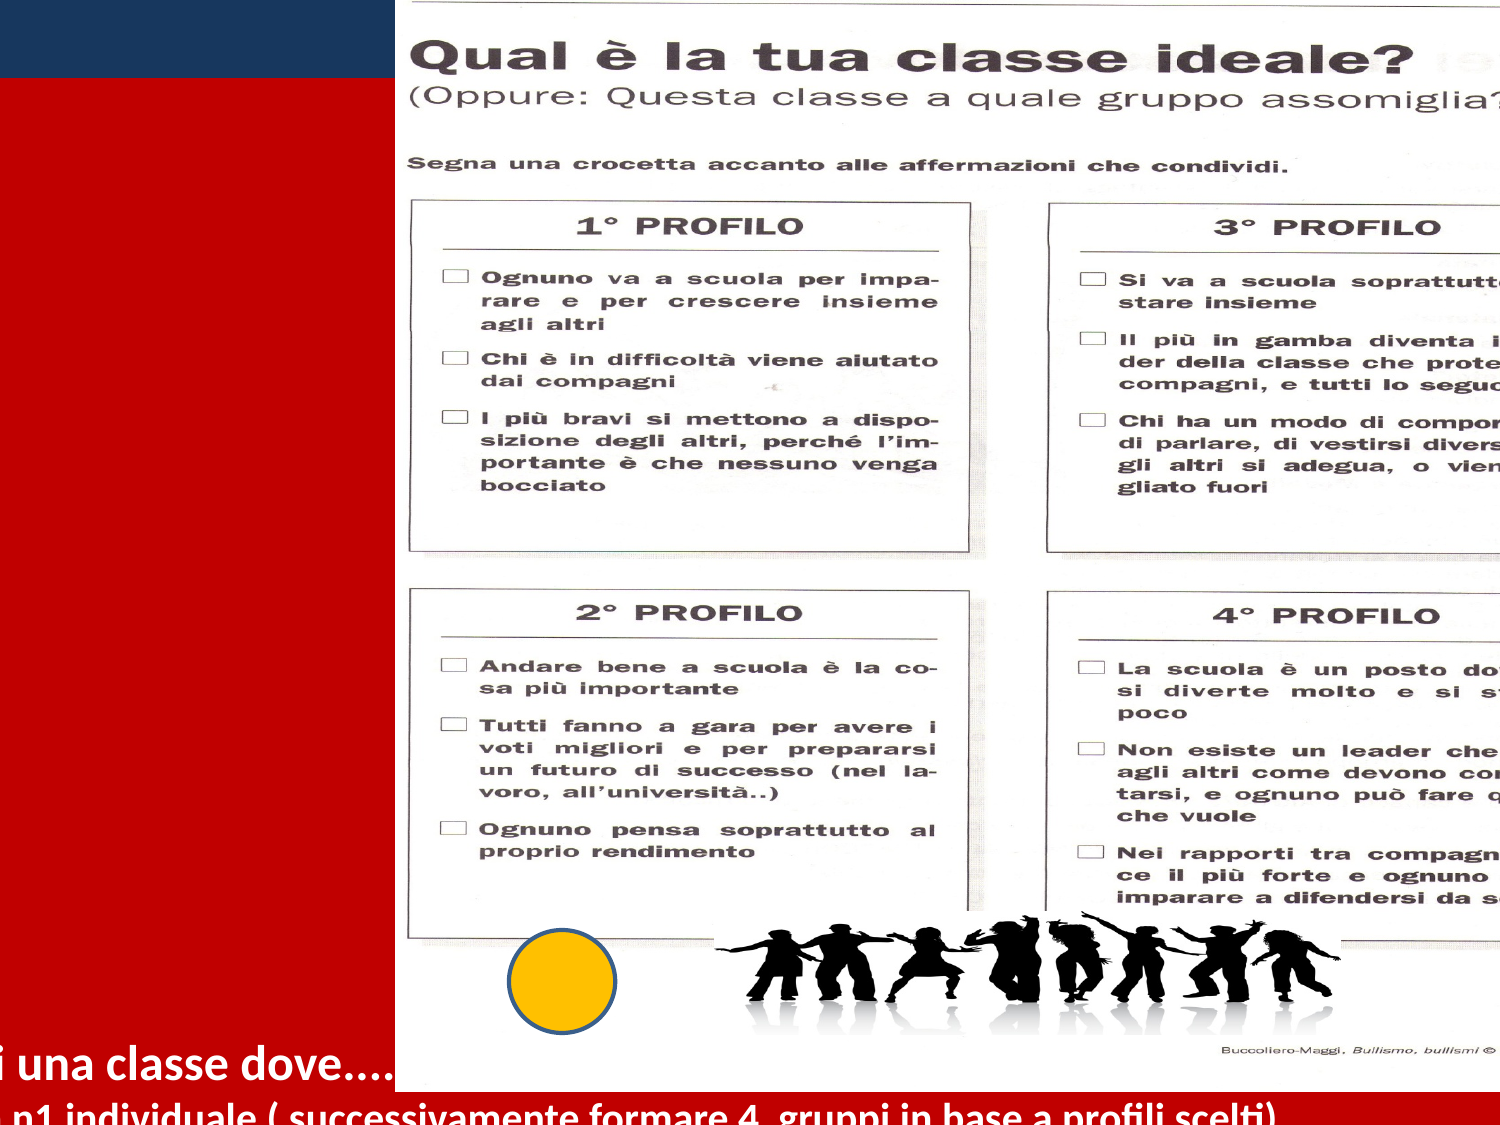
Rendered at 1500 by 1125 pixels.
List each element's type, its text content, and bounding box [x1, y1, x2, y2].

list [395, 0, 1500, 1093]
text_box Vorrei una classe dove.... Scheda n1 individuale ( successivamente formare 4 gruppi in base a profili scelti) [0, 78, 1500, 1125]
picture [714, 911, 1341, 1036]
